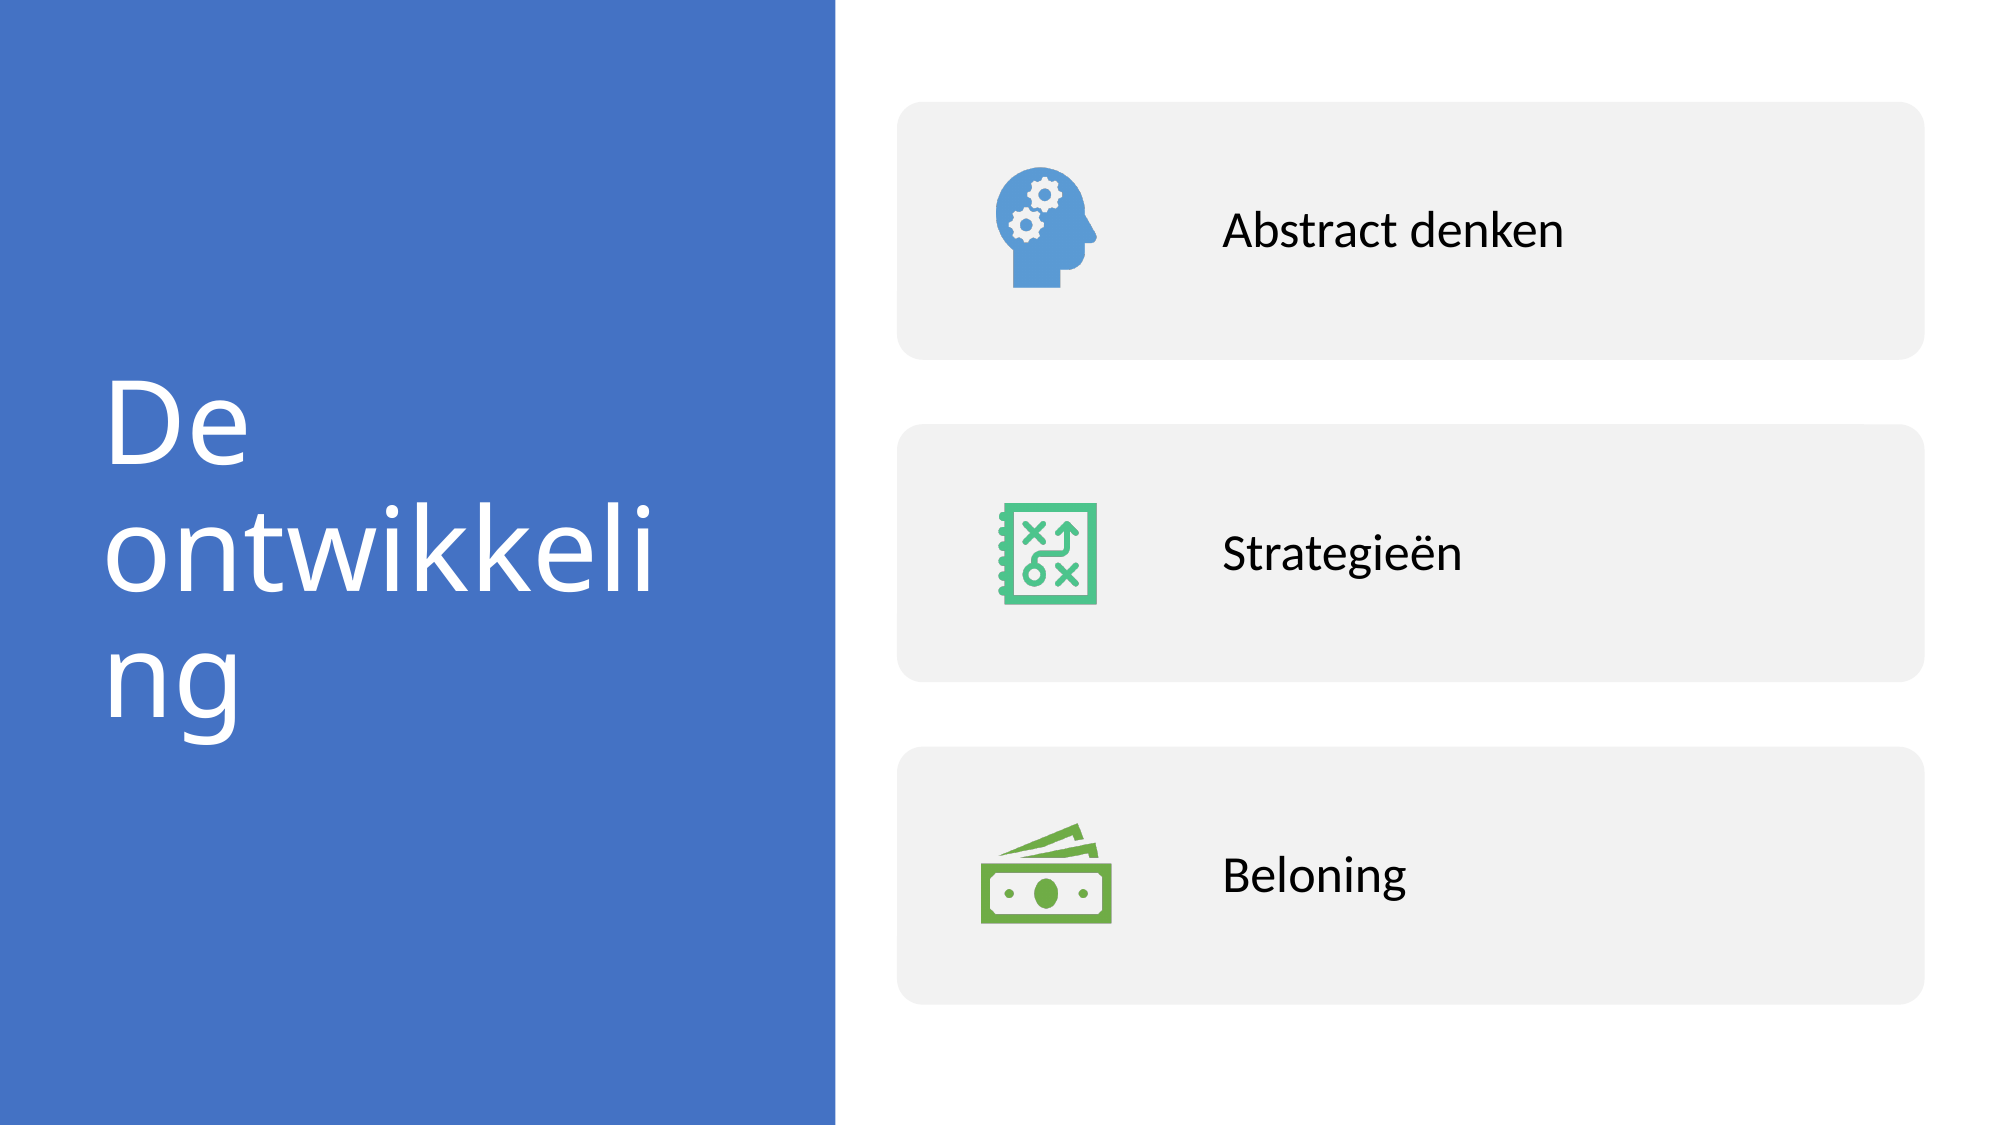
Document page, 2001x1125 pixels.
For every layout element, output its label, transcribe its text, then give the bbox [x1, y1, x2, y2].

text_box [0, 0, 836, 1125]
title De ontwikkeling [86, 101, 711, 1005]
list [897, 101, 1925, 1005]
